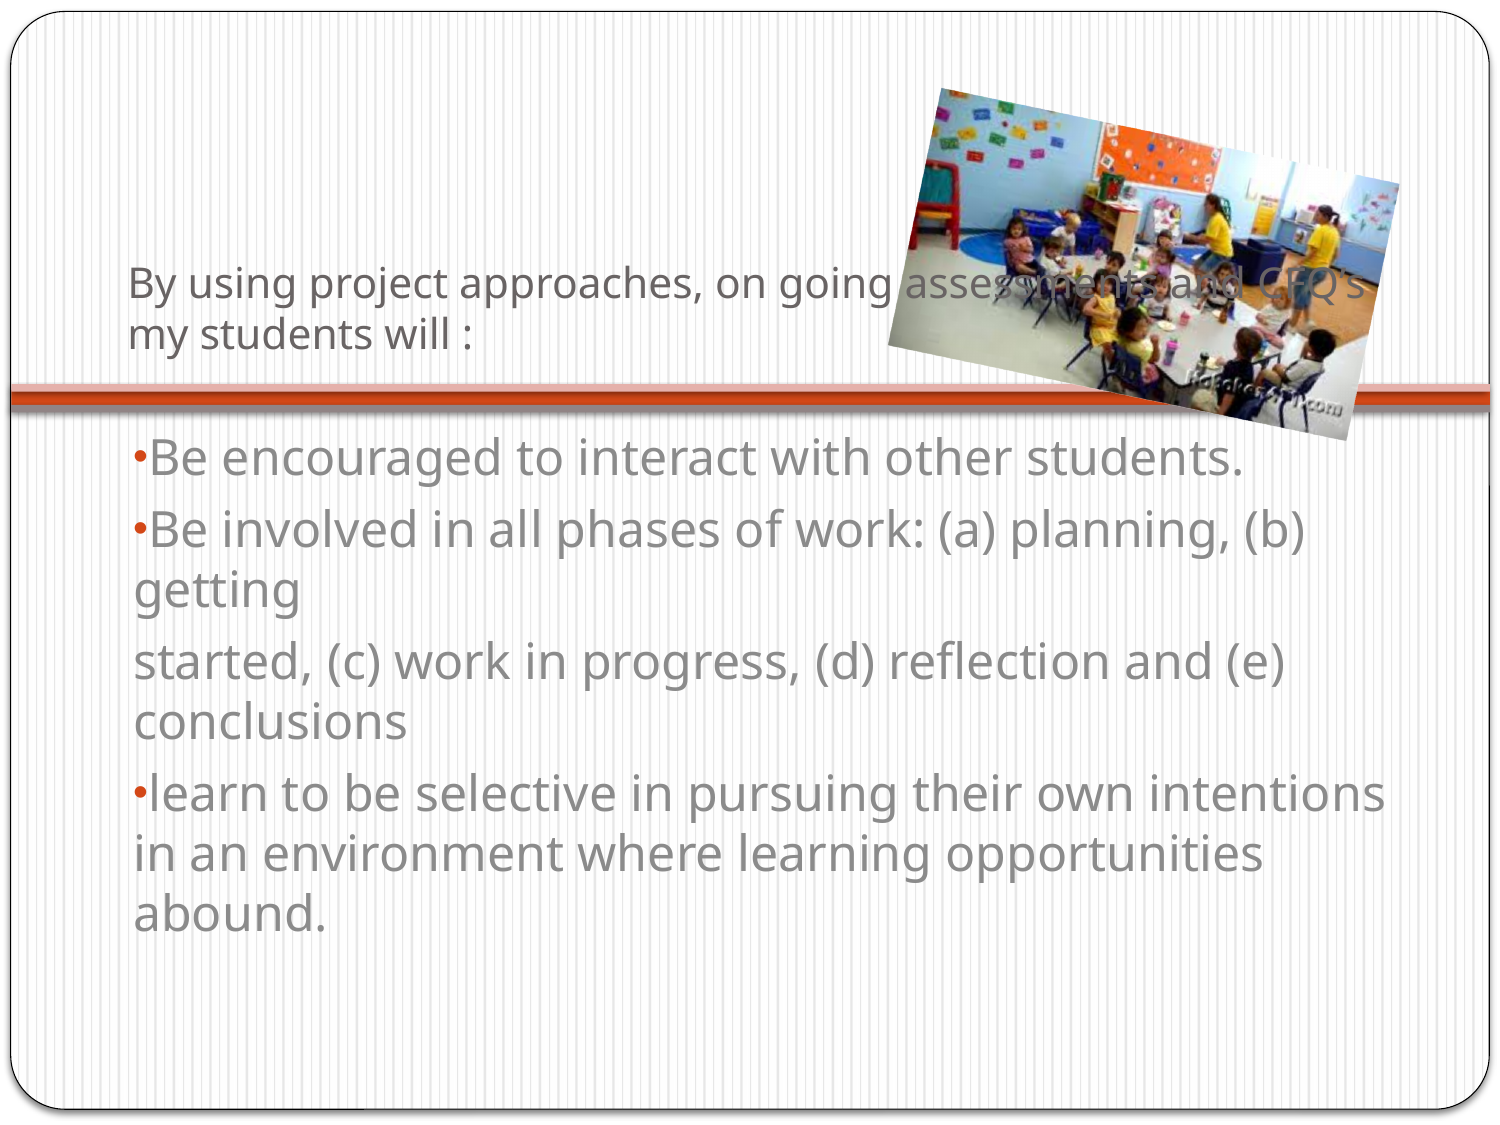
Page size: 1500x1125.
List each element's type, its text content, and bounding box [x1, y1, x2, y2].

title By using project approaches, on going assessments and CFQ’s my students will : [112, 200, 1388, 424]
list Be encouraged to interact with other students. Be involved in all phases of work: (a) planning, (b) getting started, (c) work in progress, (d) reflection and (e) conclusions learn to be selective in pursuing their own intentions in an environment where learning opportunities abound. [118, 417, 1413, 950]
picture [909, 89, 1399, 396]
